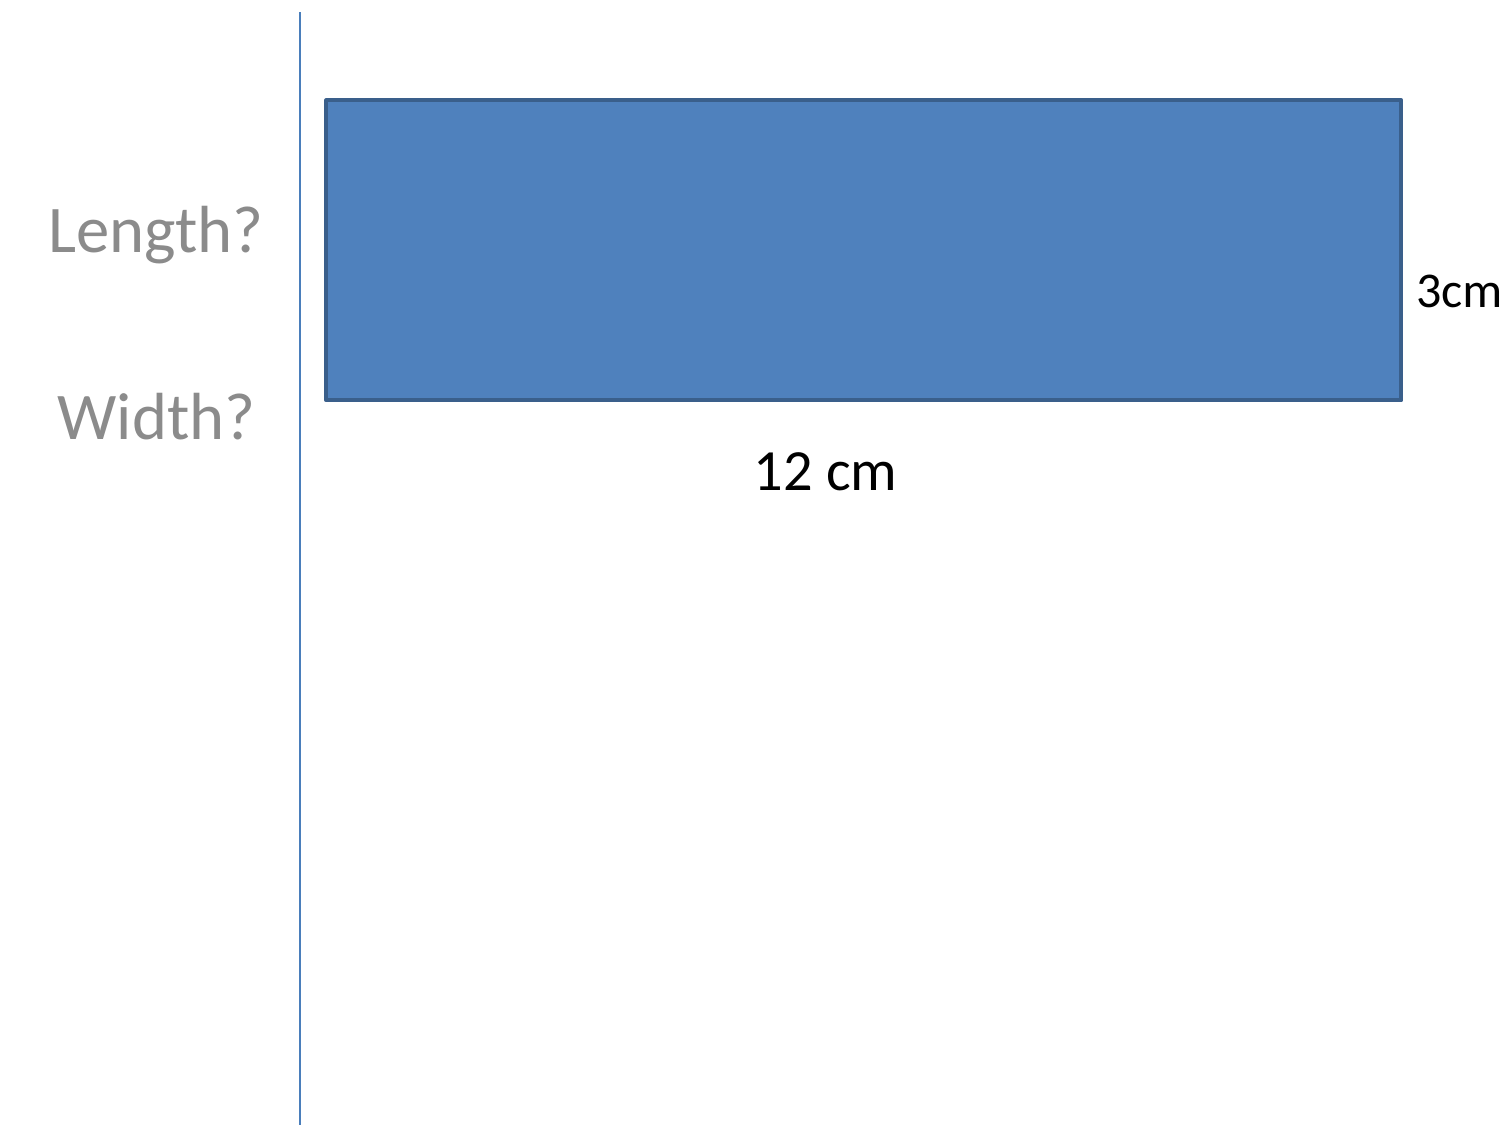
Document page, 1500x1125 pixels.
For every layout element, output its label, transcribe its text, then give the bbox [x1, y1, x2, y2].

text_box 12 cm [738, 425, 989, 510]
subtitle Length? Width? [304, 178, 313, 599]
text_box [324, 98, 1403, 402]
subtitle Length? Width? [0, 178, 295, 599]
text_box 3cm [1401, 250, 1500, 326]
